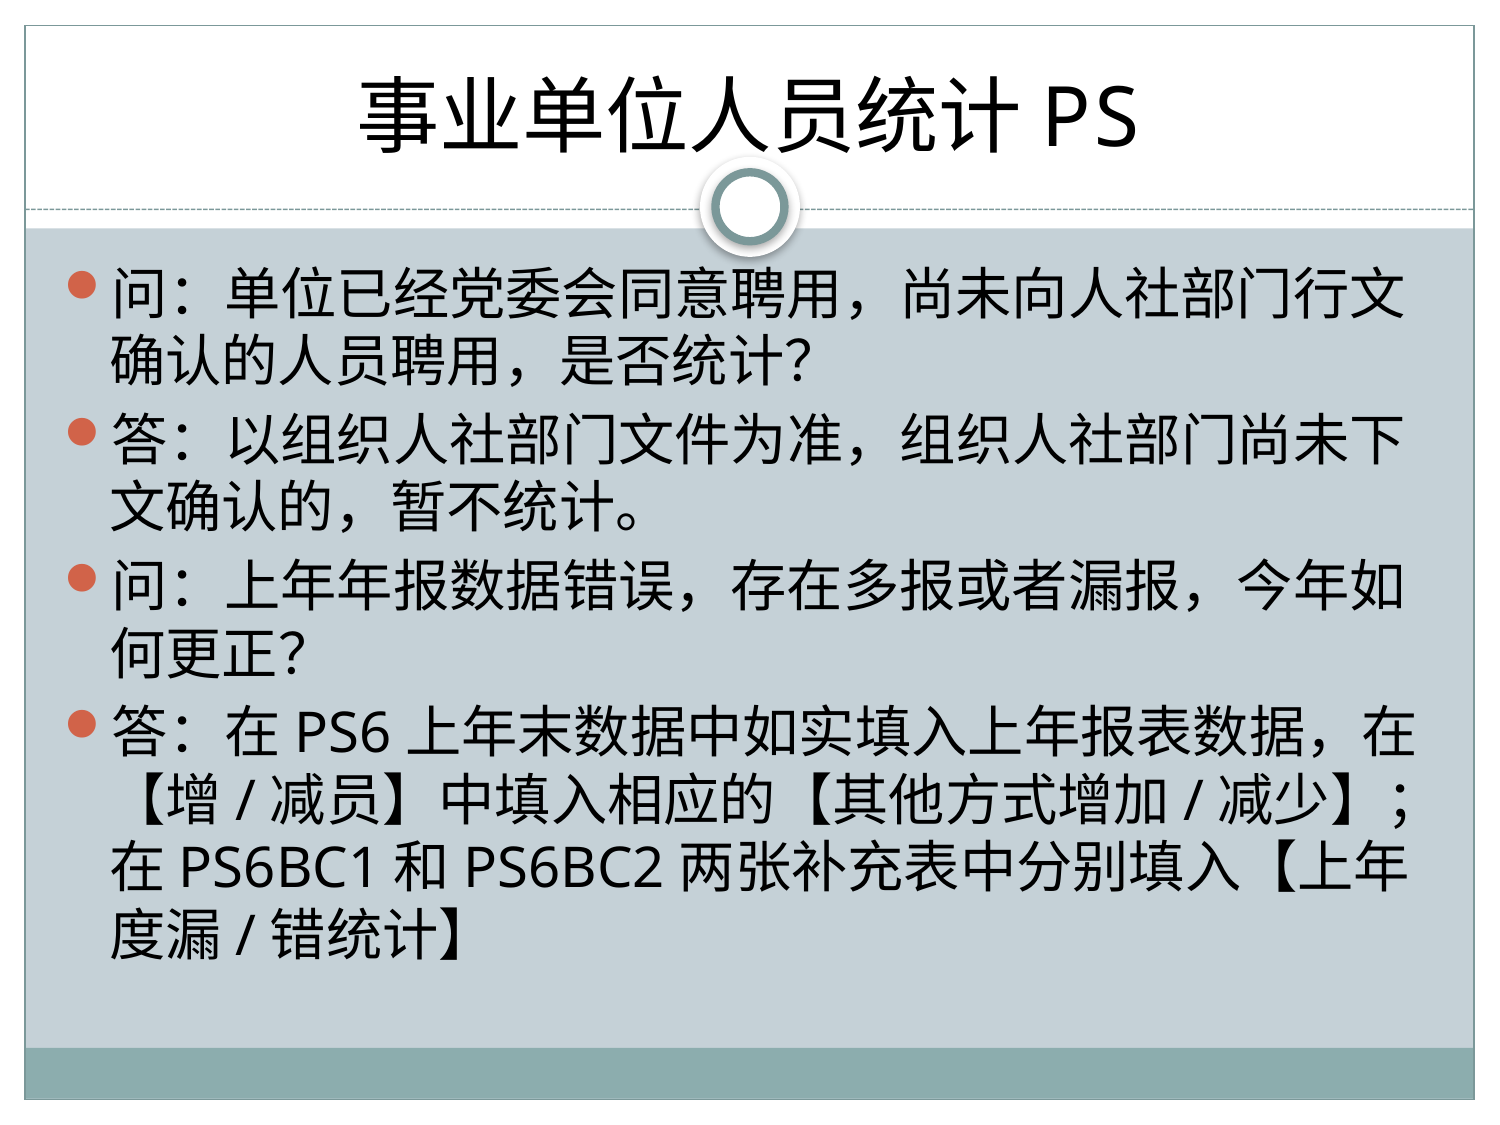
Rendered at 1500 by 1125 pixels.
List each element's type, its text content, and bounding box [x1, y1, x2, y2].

list 问：单位已经党委会同意聘用，尚未向人社部门行文确认的人员聘用，是否统计？ 答：以组织人社部门文件为准，组织人社部门尚未下文确认的，暂不统计。 问：上年年报数据错误，存在多报或者漏报，今年如何更正？ 答：在PS6上年末数据中如实填入上年报表数据，在【增/减员】中填入相应的【其他方式增加/减少】；在PS6BC1和PS6BC2两张补充表中分别填入【上年度漏/错统计】 [49, 250, 1445, 1001]
